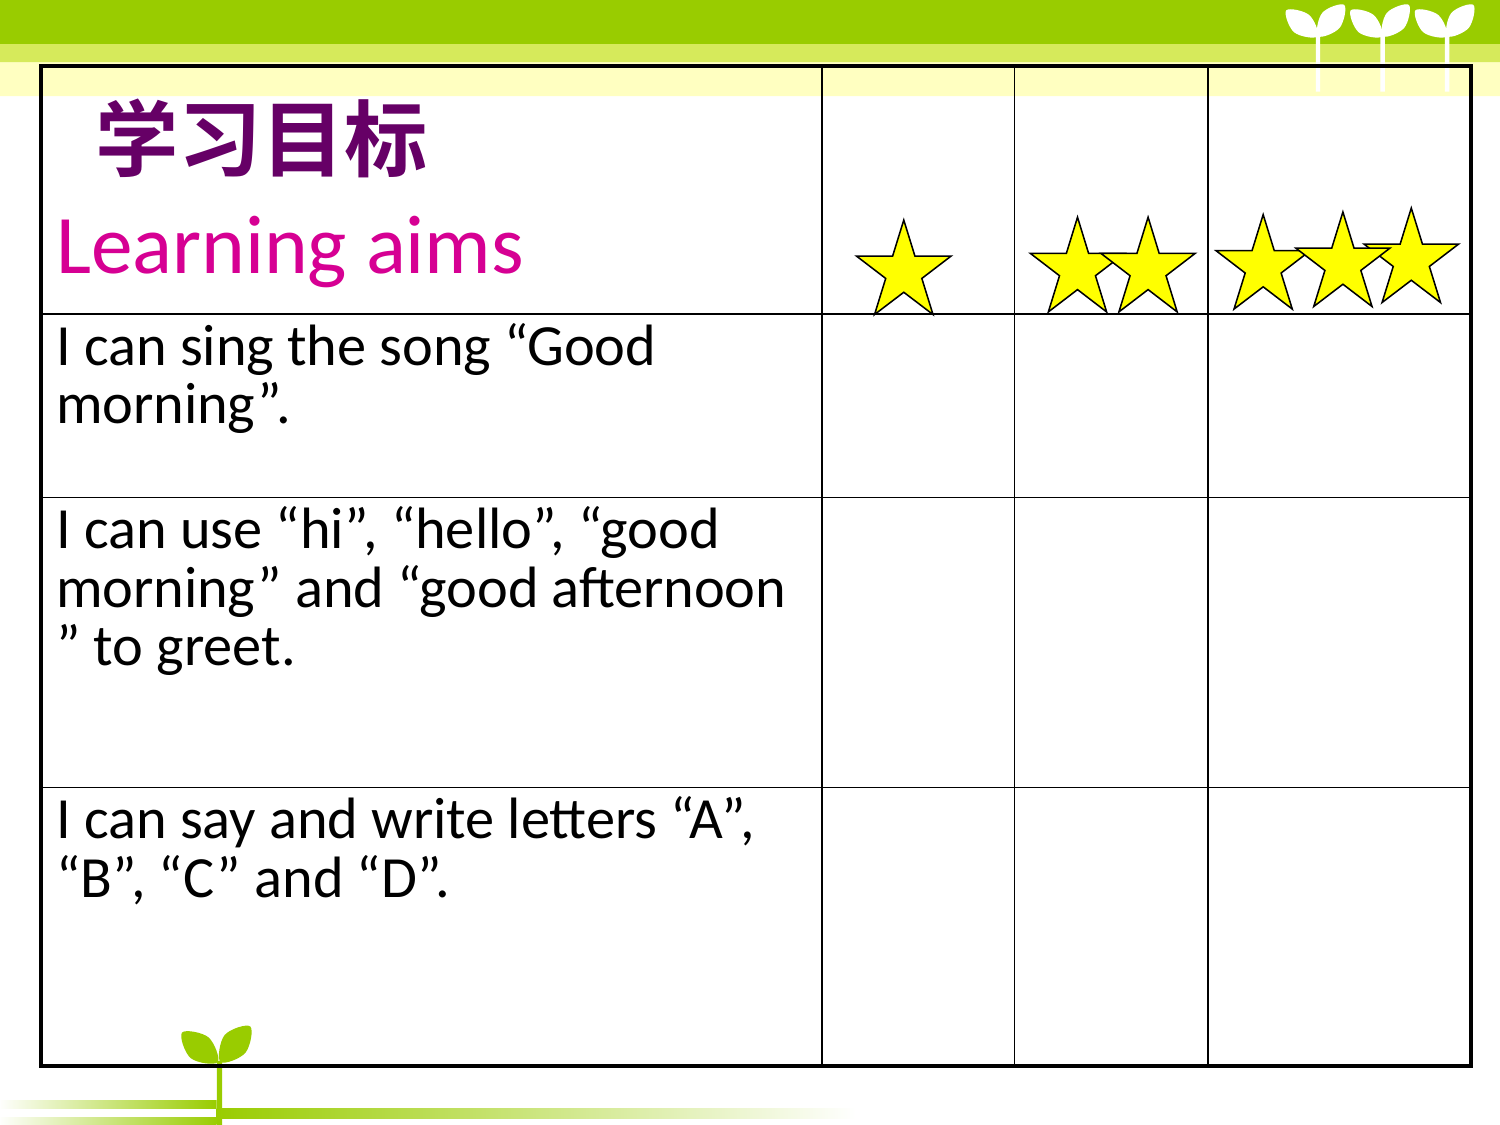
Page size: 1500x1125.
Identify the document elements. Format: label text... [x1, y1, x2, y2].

table_cell [1015, 788, 1207, 1064]
table_cell I can use “hi”, “hello”, “good morning” and “good afternoon ” to greet. [43, 498, 821, 787]
table_cell [1209, 788, 1469, 1064]
table_header [1015, 68, 1207, 313]
table_header 学习目标 Learning aims [43, 68, 821, 313]
table_cell I can say and write letters “A”, “B”, “C” and “D”. [43, 788, 821, 1064]
text_box [1030, 217, 1113, 312]
table_cell [1209, 315, 1469, 497]
table_cell [1015, 498, 1207, 787]
table_cell [823, 315, 1014, 497]
table_cell I can sing the song “Good morning”. [43, 315, 821, 497]
table_header [823, 68, 1014, 313]
text_box [1295, 212, 1390, 307]
table_cell [823, 498, 1014, 787]
text_box [1216, 214, 1304, 310]
table_header [1209, 68, 1469, 313]
text_box [856, 220, 952, 315]
table_cell [823, 788, 1014, 1064]
table_cell [1209, 498, 1469, 787]
table_cell [1015, 315, 1207, 497]
text_box [1100, 217, 1196, 312]
text_box [112, 101, 573, 162]
text_box [1364, 208, 1459, 303]
